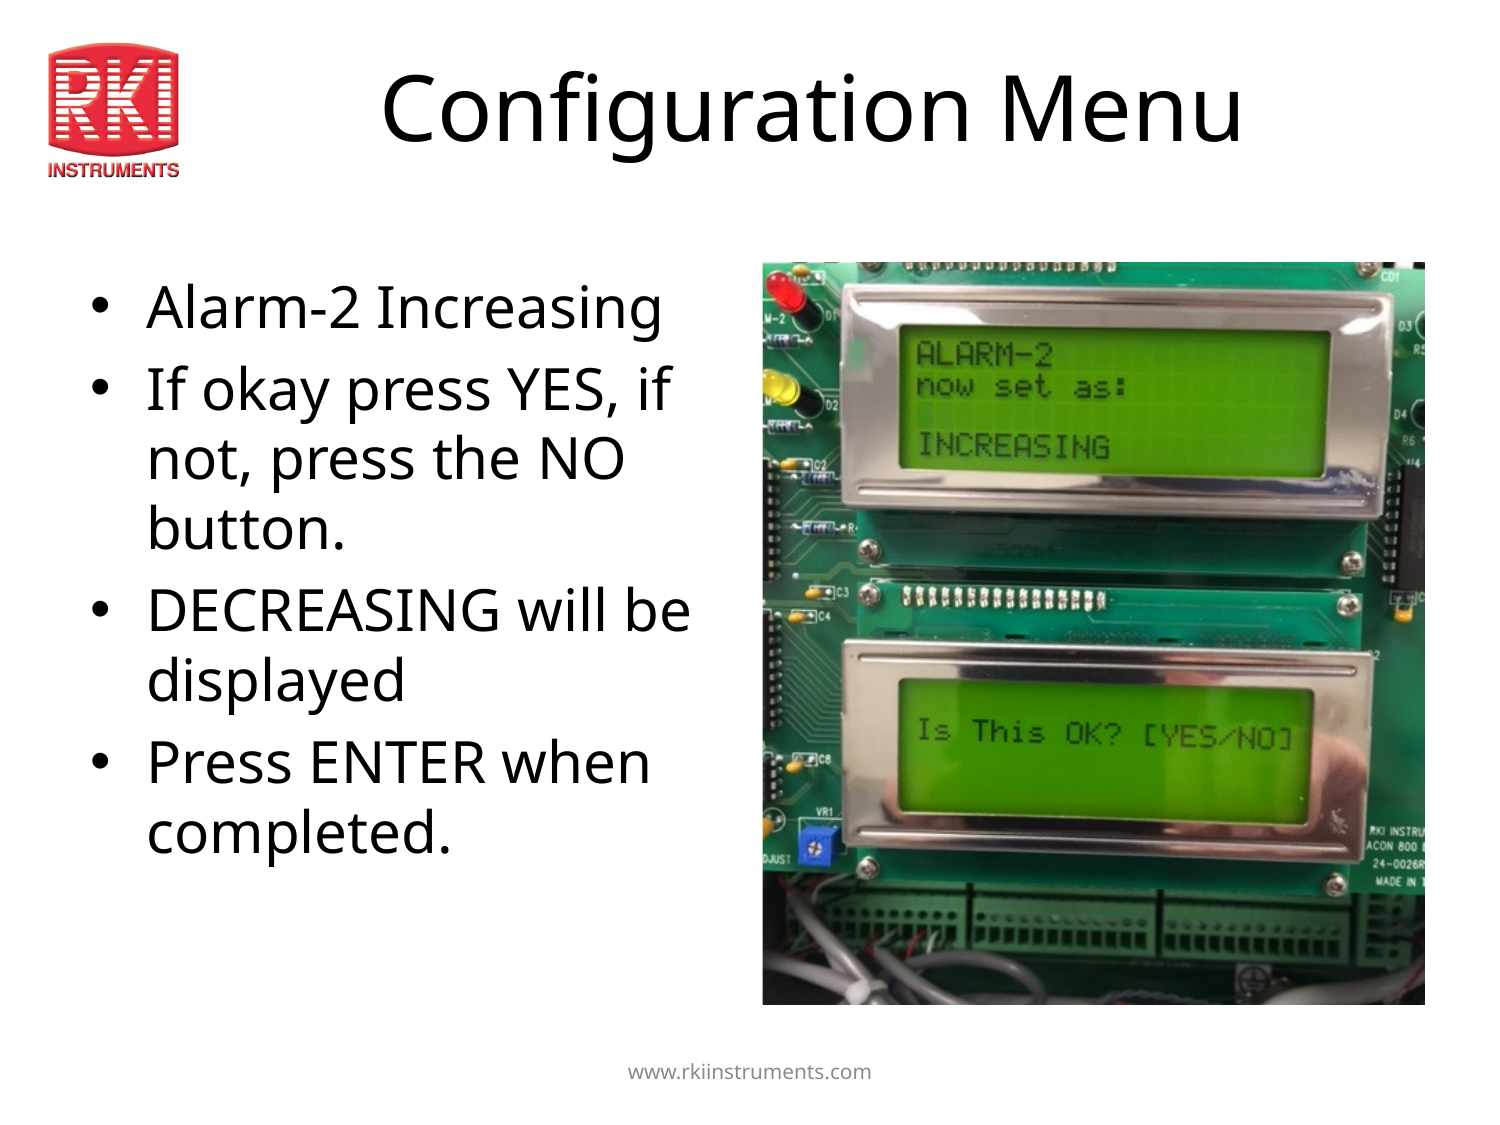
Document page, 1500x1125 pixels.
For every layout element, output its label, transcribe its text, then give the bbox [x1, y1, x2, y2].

list Alarm-2 Increasing If okay press YES, if not, press the NO button. DECREASING will be displayed Press ENTER when completed. [75, 262, 738, 1005]
title Configuration Menu [175, 49, 1451, 161]
picture [37, 37, 188, 184]
footer www.rkiinstruments.com [512, 1042, 988, 1103]
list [762, 262, 1426, 1006]
